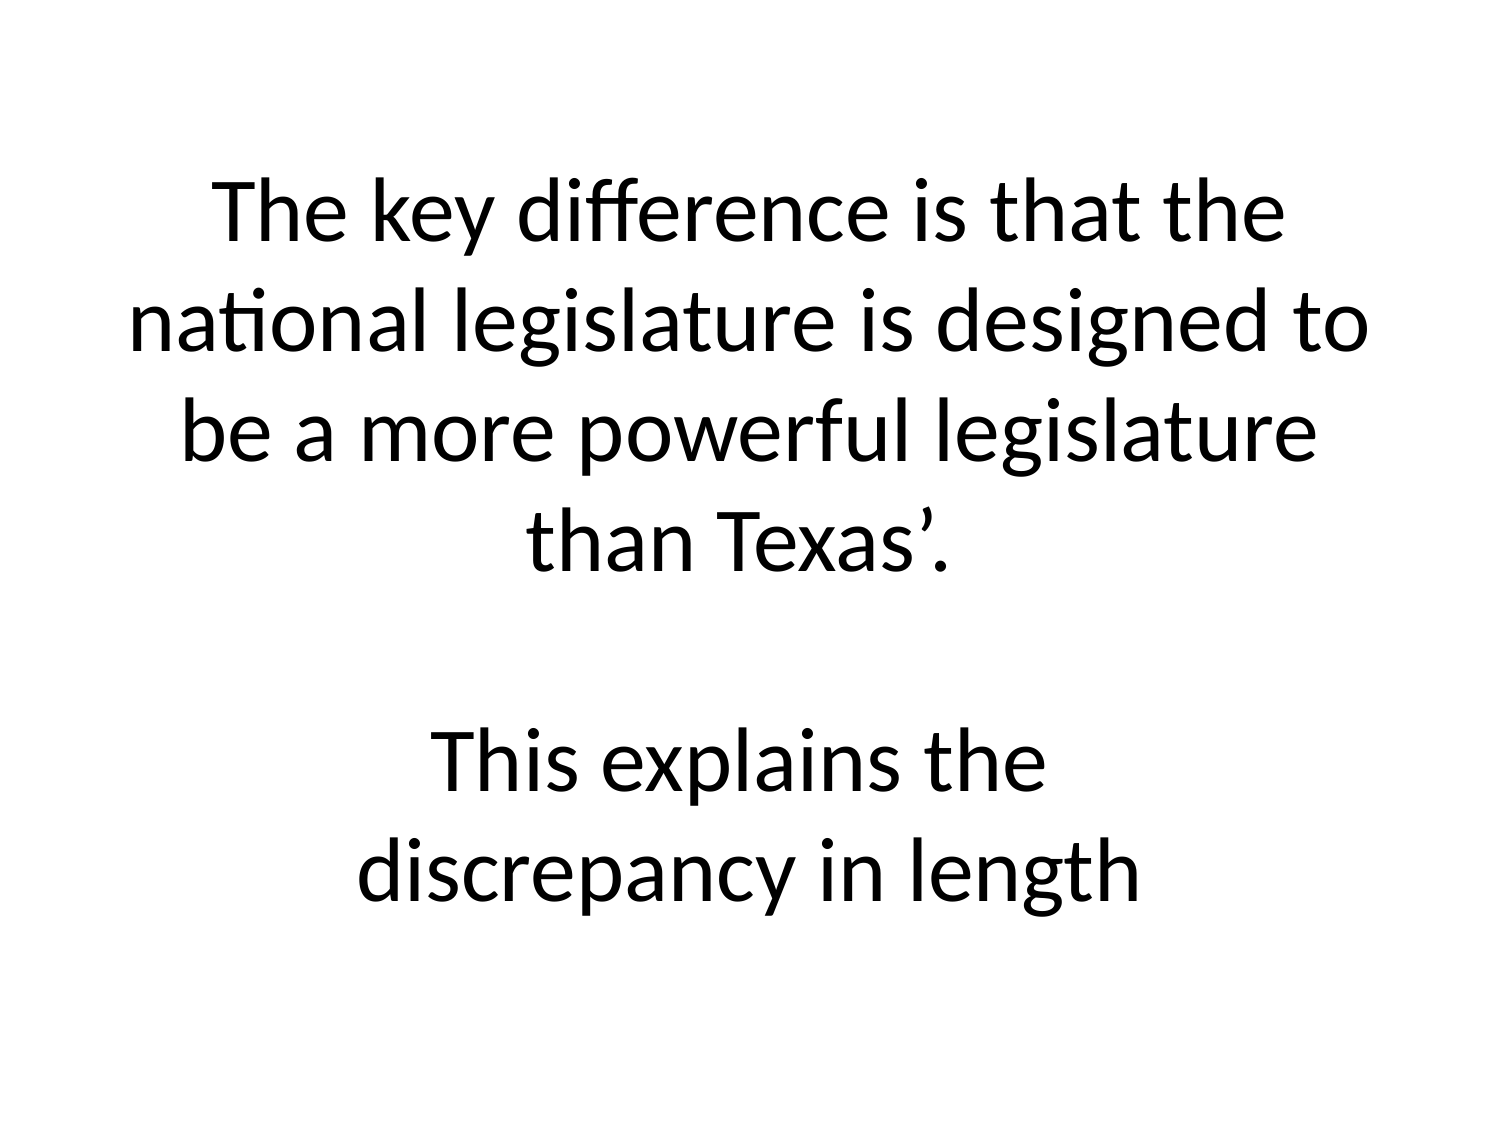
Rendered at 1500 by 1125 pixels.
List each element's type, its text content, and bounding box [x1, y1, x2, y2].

title The key difference is that the national legislature is designed to be a more powerful legislature than Texas’. This explains the discrepancy in length [74, 44, 1426, 1026]
